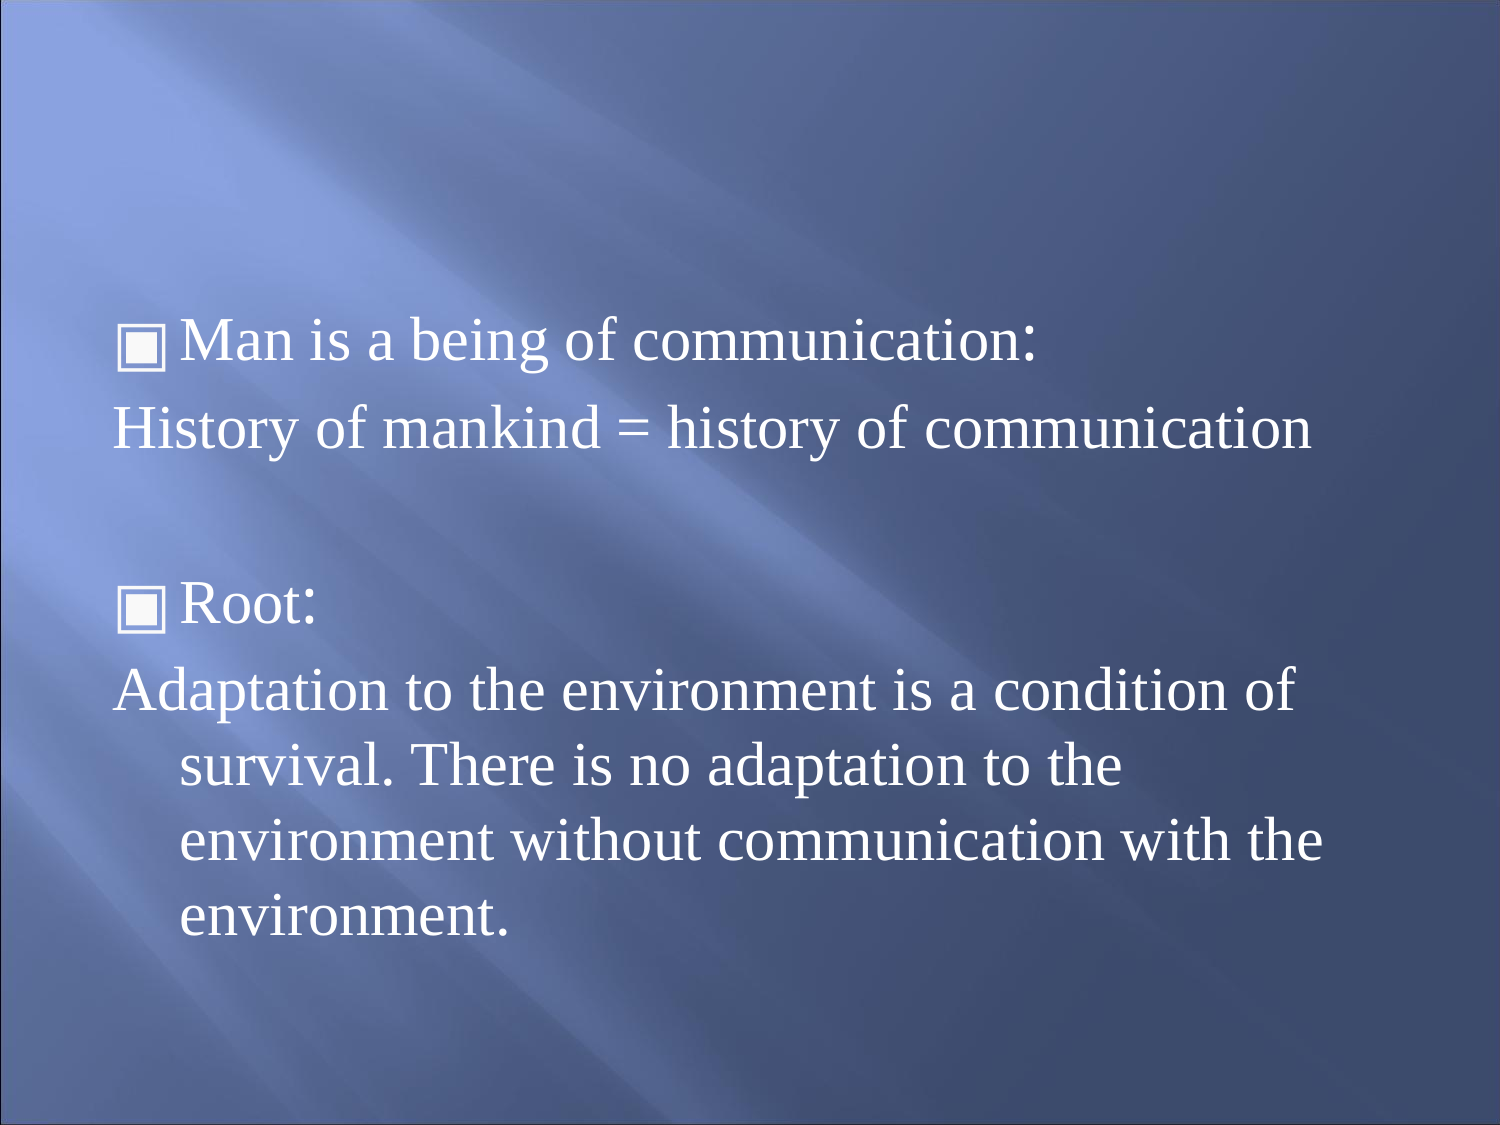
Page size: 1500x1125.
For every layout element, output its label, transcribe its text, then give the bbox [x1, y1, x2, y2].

list Man is a being of communication: History of mankind = history of communication Root: Adaptation to the environment is a condition of survival. There is no adaptation to the environment without communication with the environment. [75, 290, 1425, 1064]
picture [0, 0, 1500, 1125]
